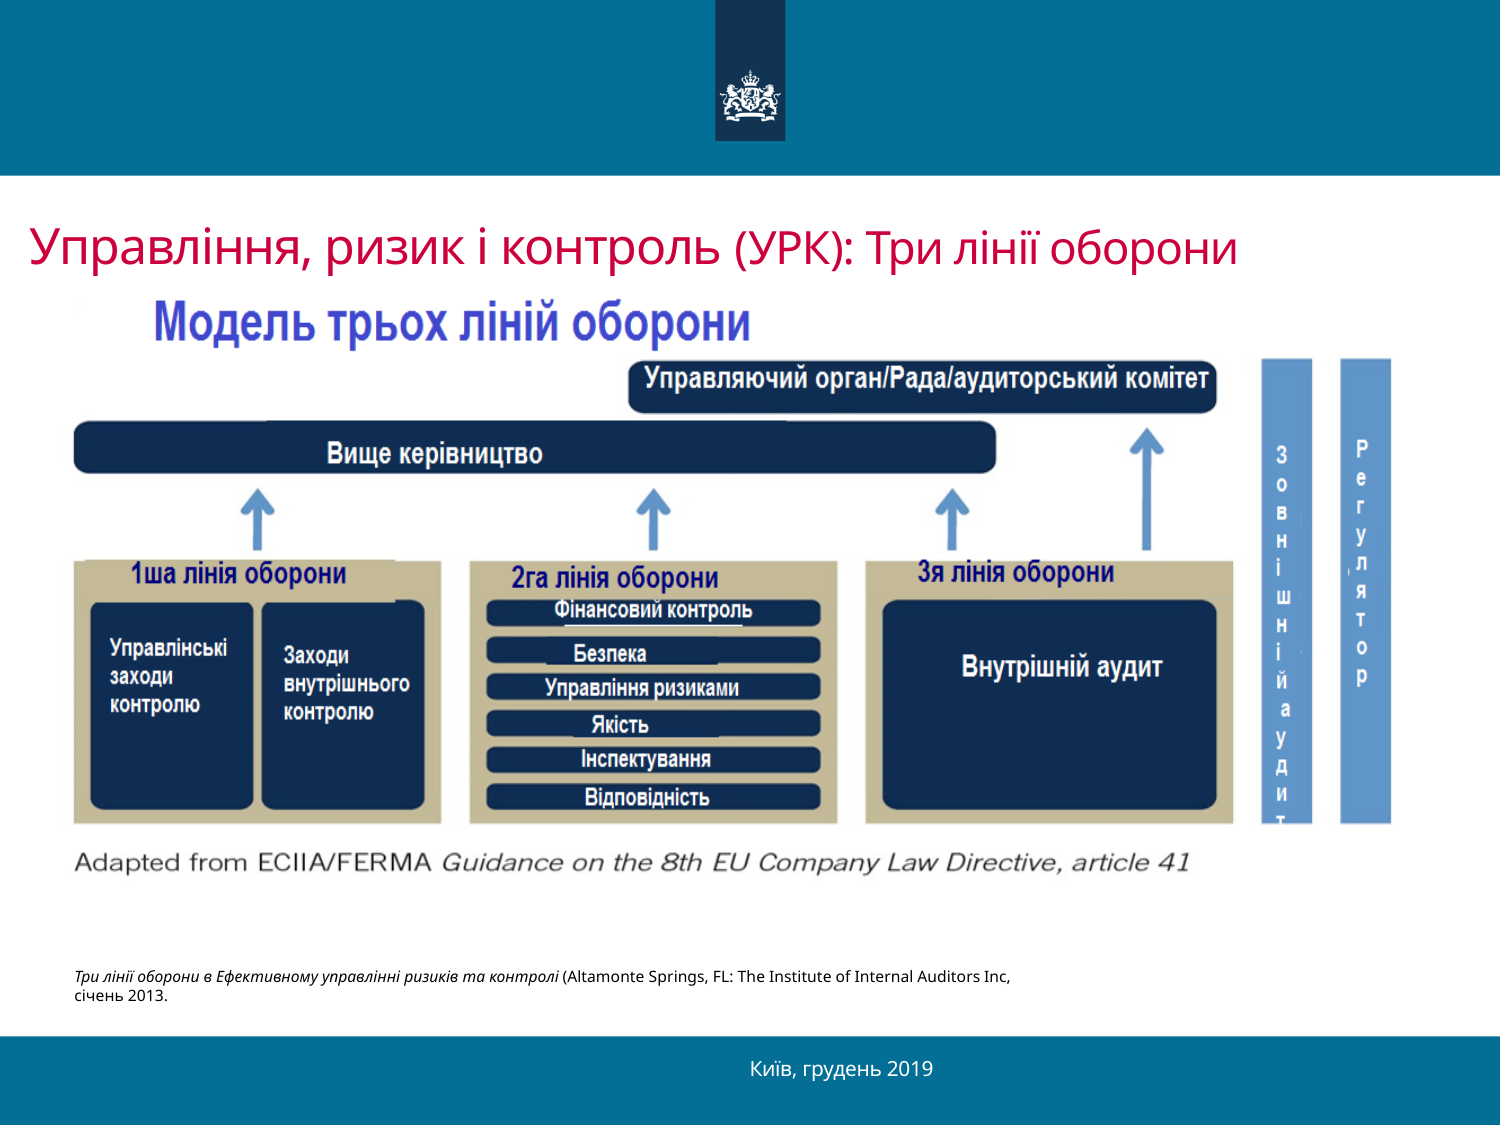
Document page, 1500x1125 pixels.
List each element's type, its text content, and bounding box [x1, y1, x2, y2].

text_box Три лінії оборони в Ефективному управлінні ризиків та контролі (Altamonte Springs, FL: The Institute of Internal Auditors Inc, січень 2013. [59, 959, 1066, 1012]
footer Київ, грудень 2019 [734, 1047, 1419, 1100]
title Управління, ризик і контроль (УРК): Три лінії оборони [14, 206, 1484, 302]
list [57, 286, 1408, 887]
picture [716, 0, 784, 140]
